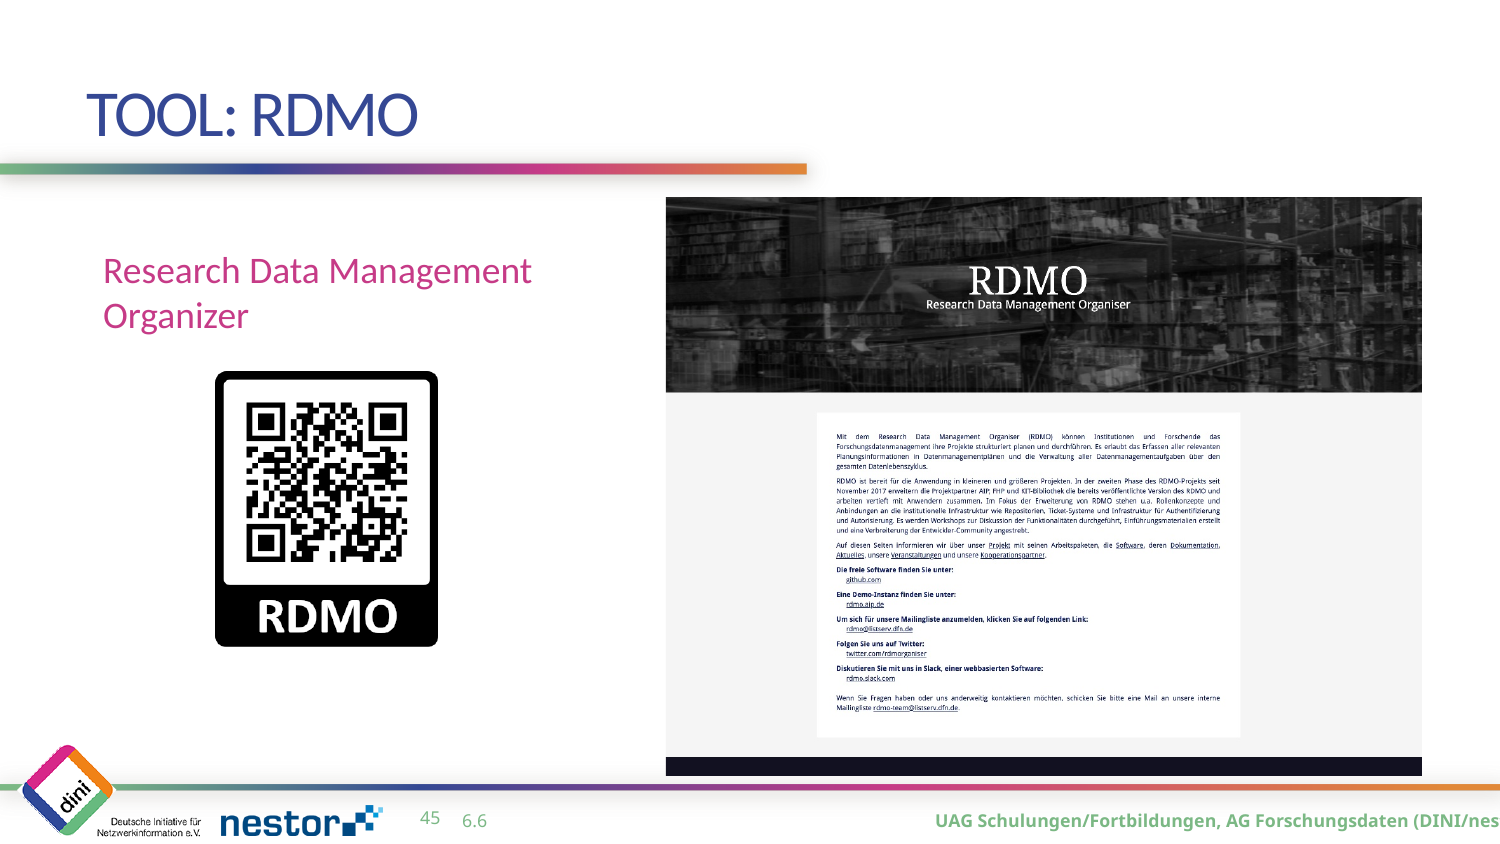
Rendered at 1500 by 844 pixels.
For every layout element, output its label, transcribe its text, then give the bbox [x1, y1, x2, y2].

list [665, 197, 1423, 776]
list Research Data Management Organizer [88, 238, 621, 301]
text_box 6.6 [433, 801, 502, 838]
picture [1280, 819, 1289, 825]
picture [1423, 817, 1428, 825]
picture [0, 731, 1500, 844]
picture [0, 138, 837, 204]
title Tool: RDMO [77, 61, 1423, 158]
picture [215, 371, 438, 647]
slide_number 44 [406, 801, 454, 841]
